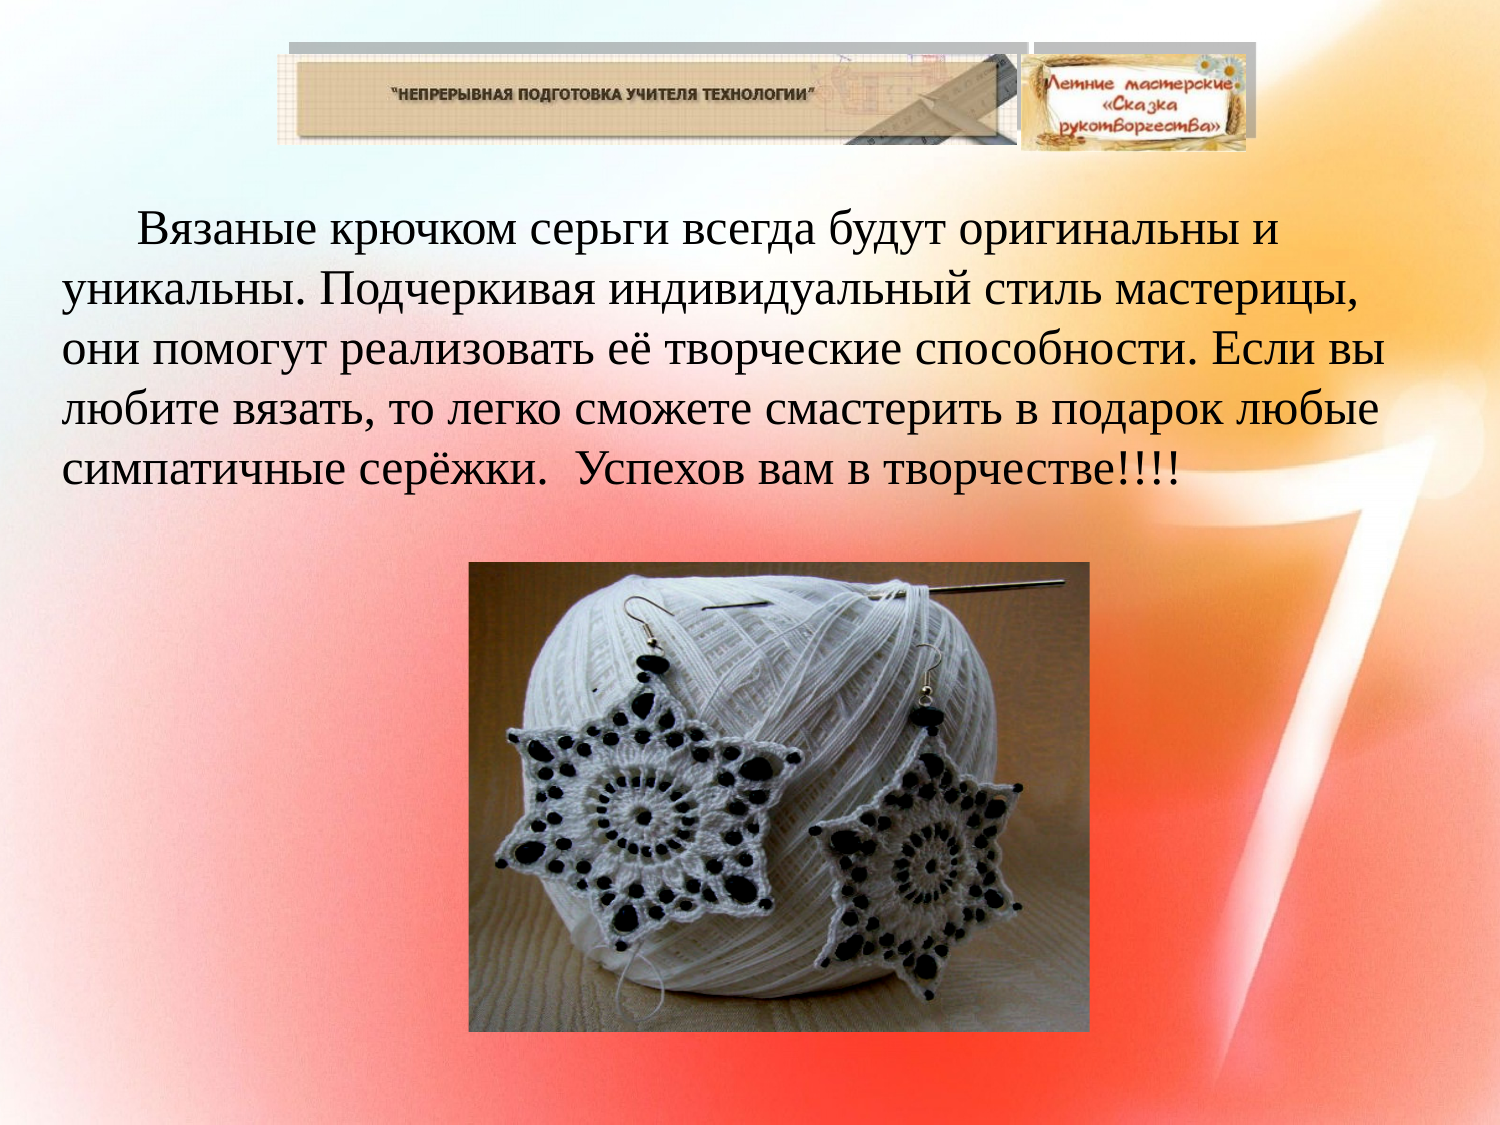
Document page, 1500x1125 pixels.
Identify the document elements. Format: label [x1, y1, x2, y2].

picture [0, 0, 1500, 1125]
text_box [277, 54, 1246, 153]
